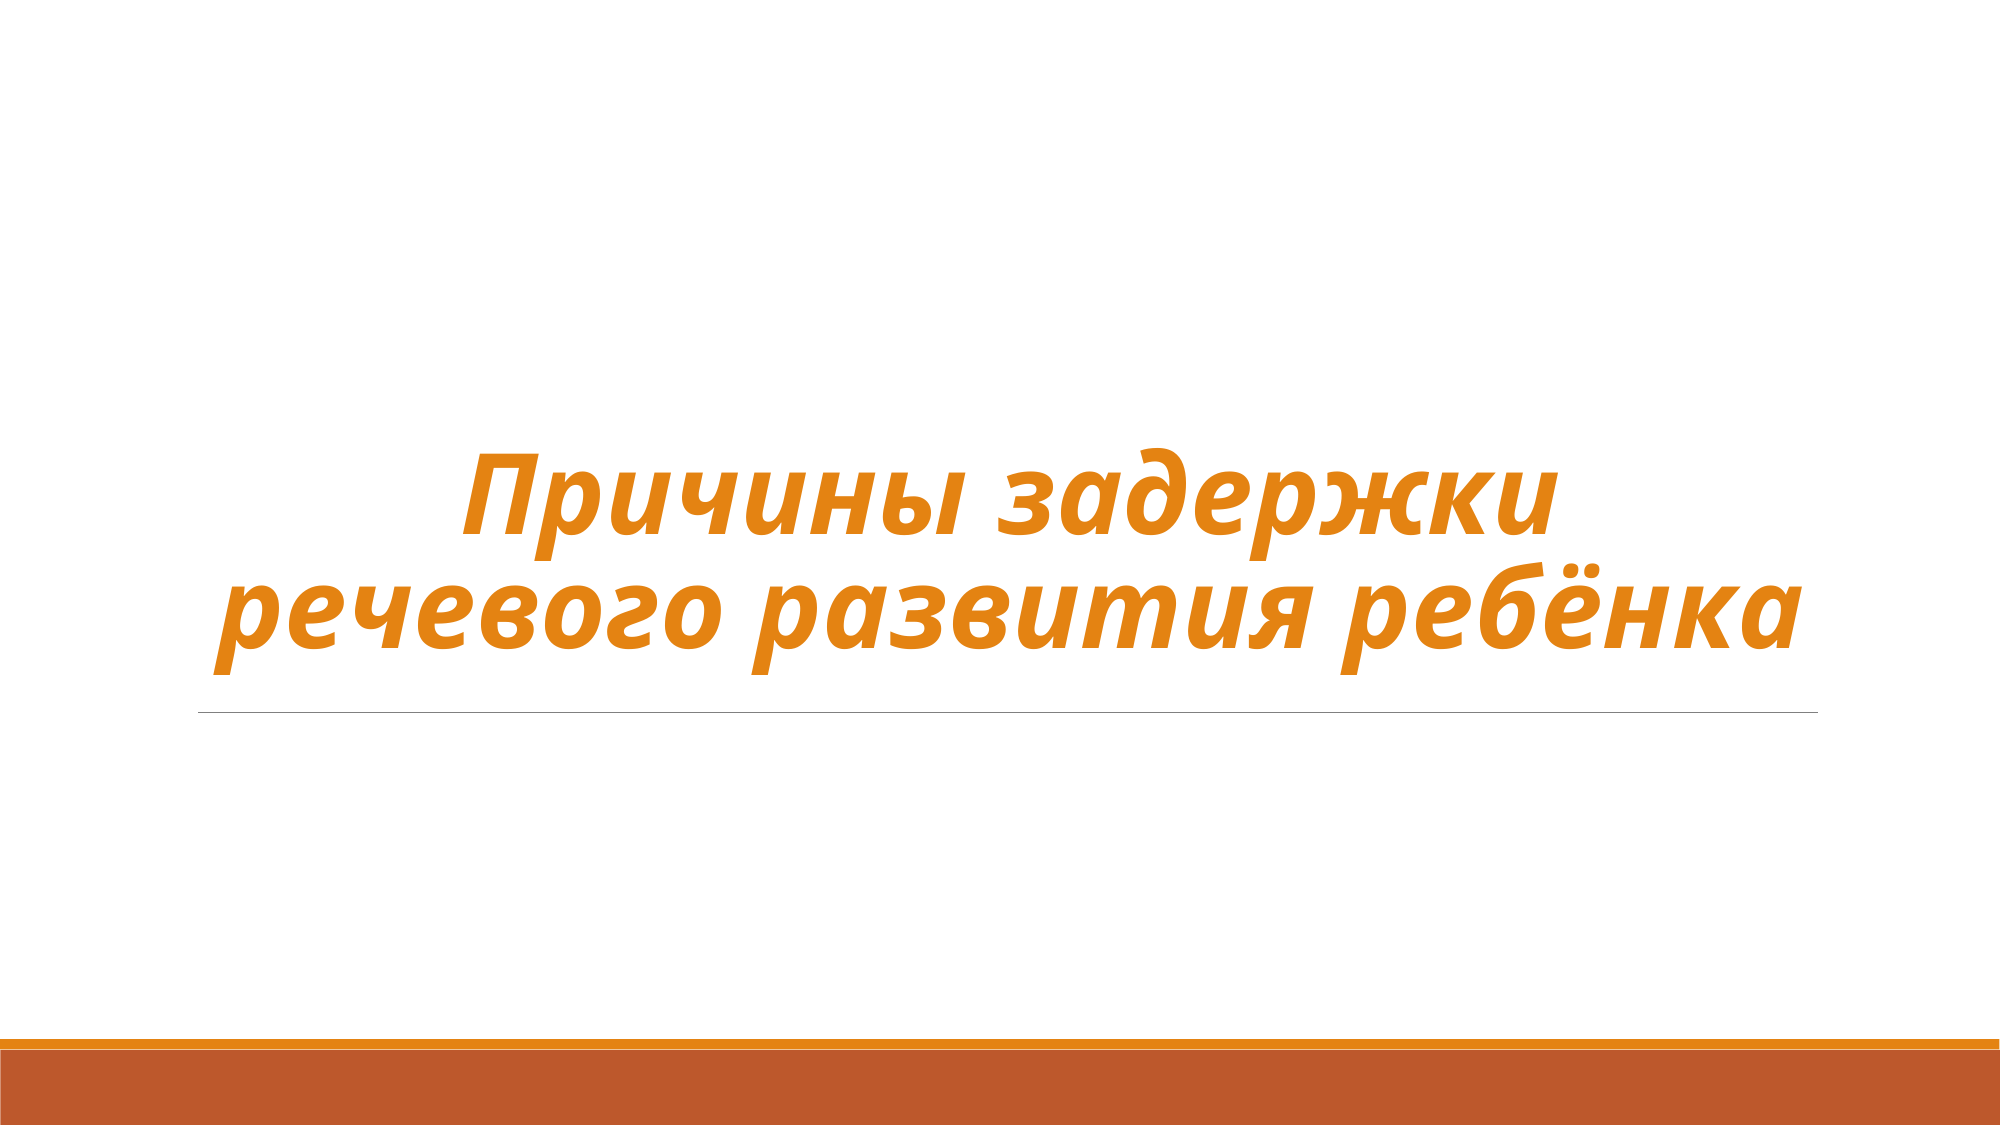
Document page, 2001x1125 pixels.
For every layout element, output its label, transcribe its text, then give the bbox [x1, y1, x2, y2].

title Причины задержки речевого развития ребёнка [186, 94, 1837, 680]
